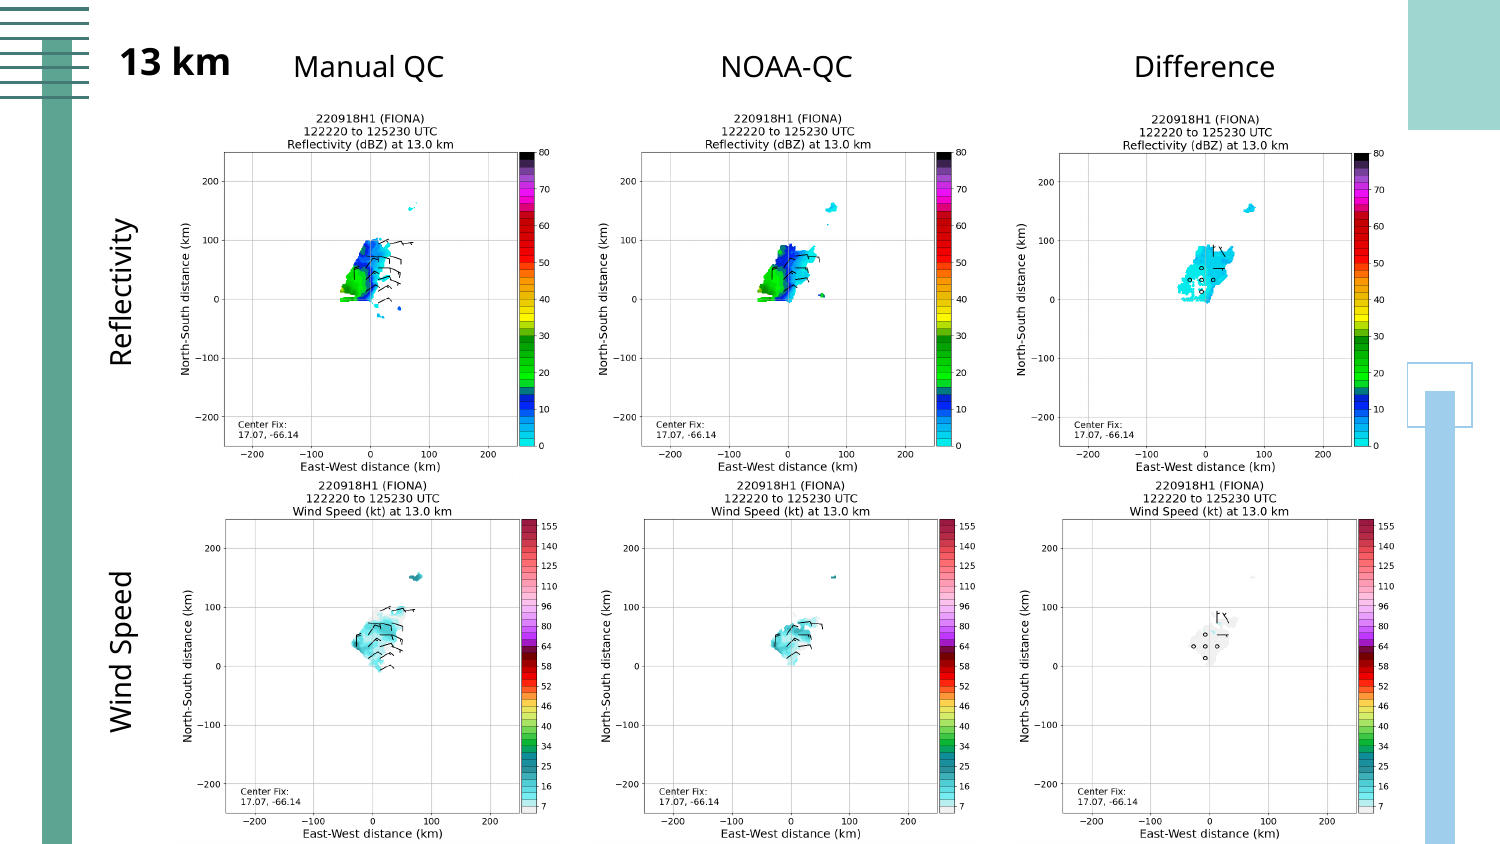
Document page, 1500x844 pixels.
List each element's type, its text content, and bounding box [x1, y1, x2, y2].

picture [1011, 109, 1400, 844]
text_box Manual QC [264, 32, 475, 98]
text_box Difference [1099, 32, 1310, 98]
picture [593, 109, 980, 844]
text_box Reflectivity [86, 187, 152, 399]
text_box NOAA-QC [681, 32, 893, 98]
text_box 13 km [86, 22, 264, 98]
picture [175, 109, 562, 844]
text_box Wind Speed [86, 547, 152, 758]
